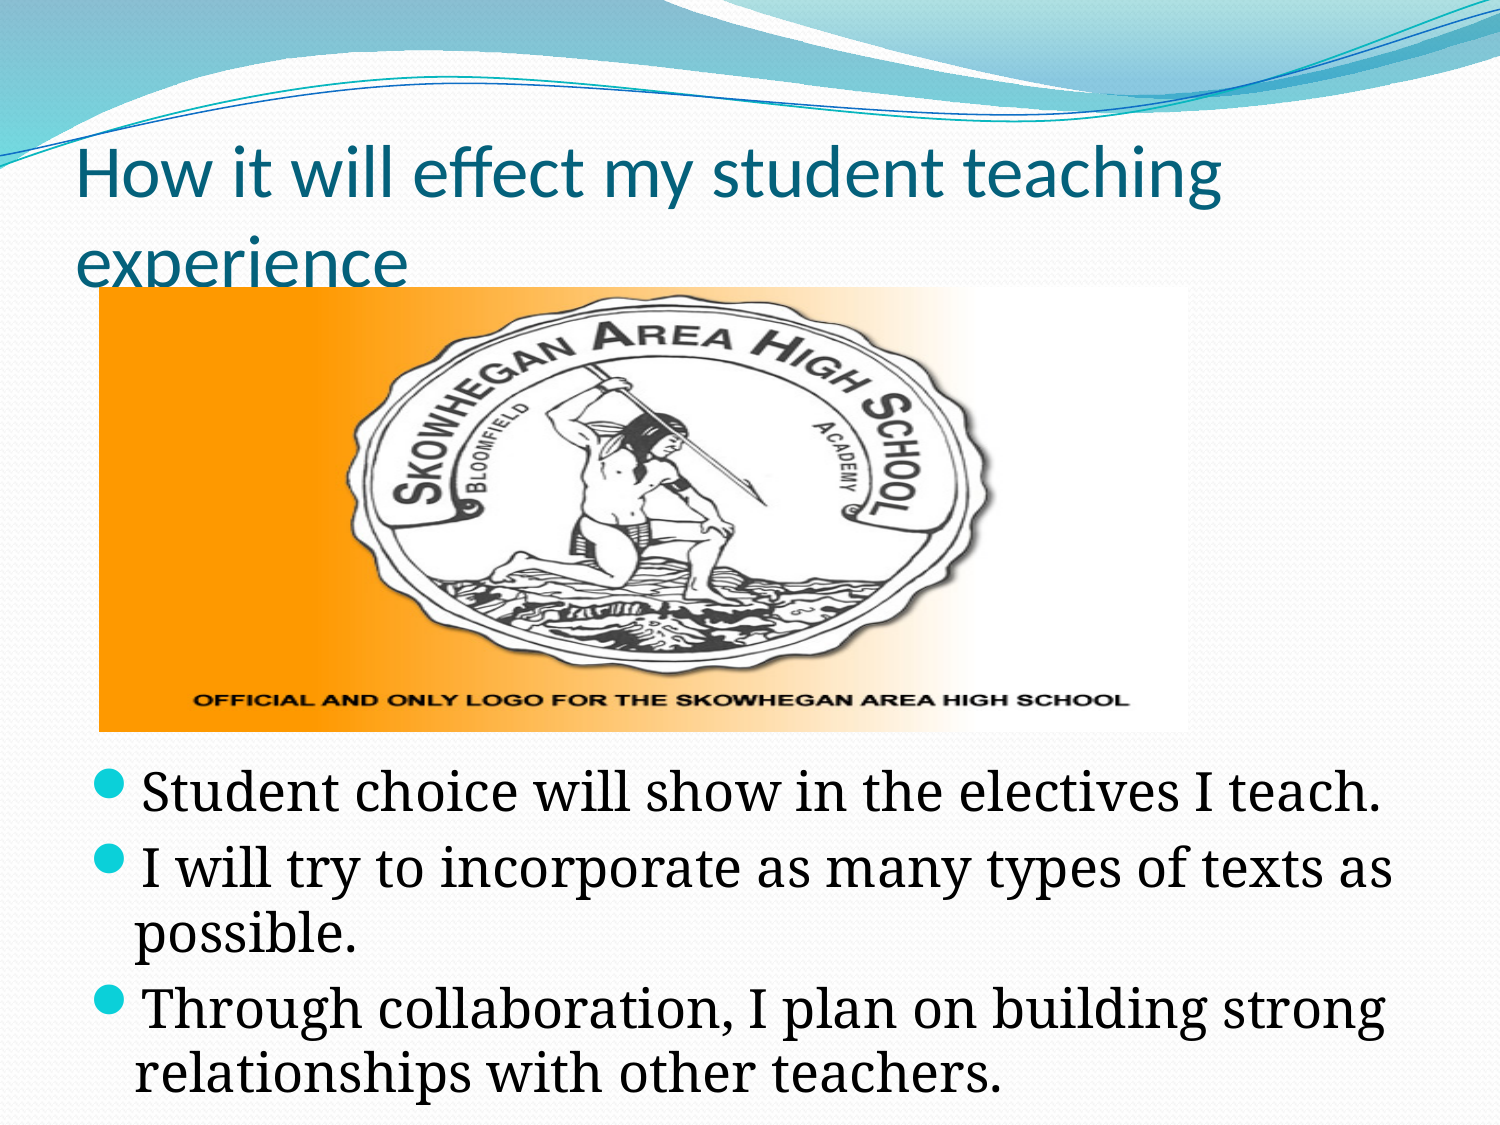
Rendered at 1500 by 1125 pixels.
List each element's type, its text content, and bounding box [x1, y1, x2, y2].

picture [99, 287, 1188, 732]
title How it will effect my student teaching experience [75, 115, 1425, 303]
list Student choice will show in the electives I teach. I will try to incorporate as many types of texts as possible. Through collaboration, I plan on building strong relationships with other teachers. [75, 750, 1425, 1125]
